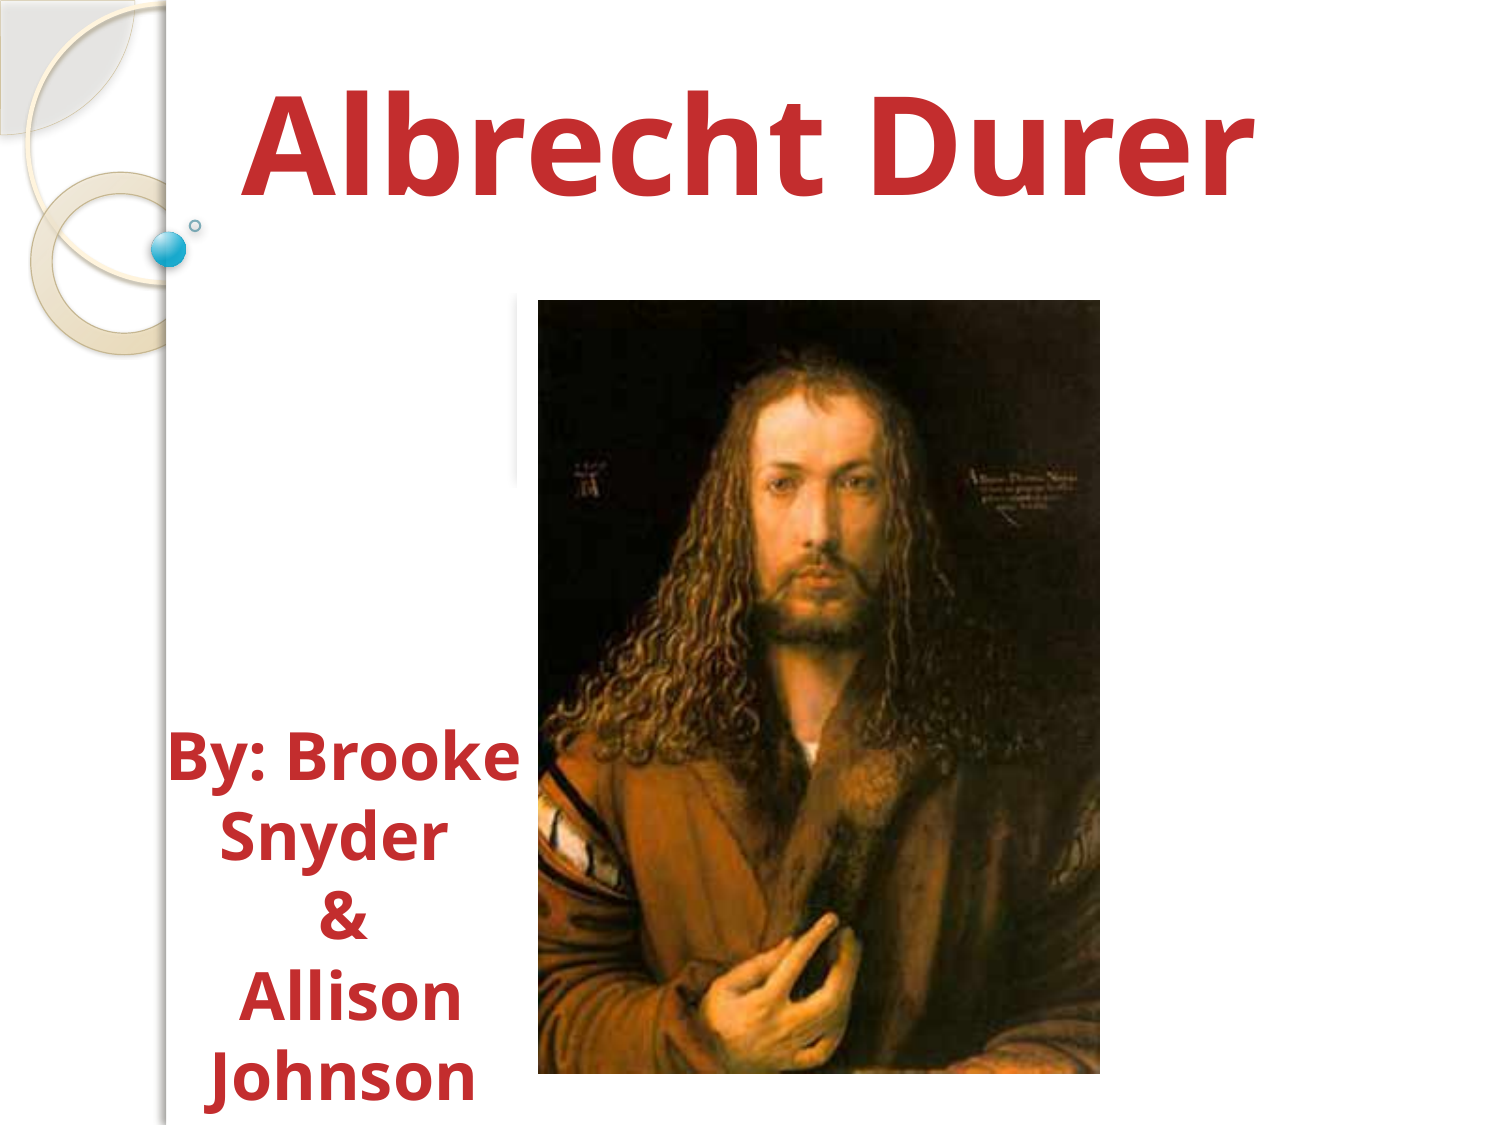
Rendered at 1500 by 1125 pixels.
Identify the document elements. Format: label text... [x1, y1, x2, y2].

picture [537, 299, 1101, 1075]
text_box Albrecht Durer [0, 50, 1500, 230]
text_box By: Brooke Snyder & Allison Johnson [149, 705, 538, 1121]
